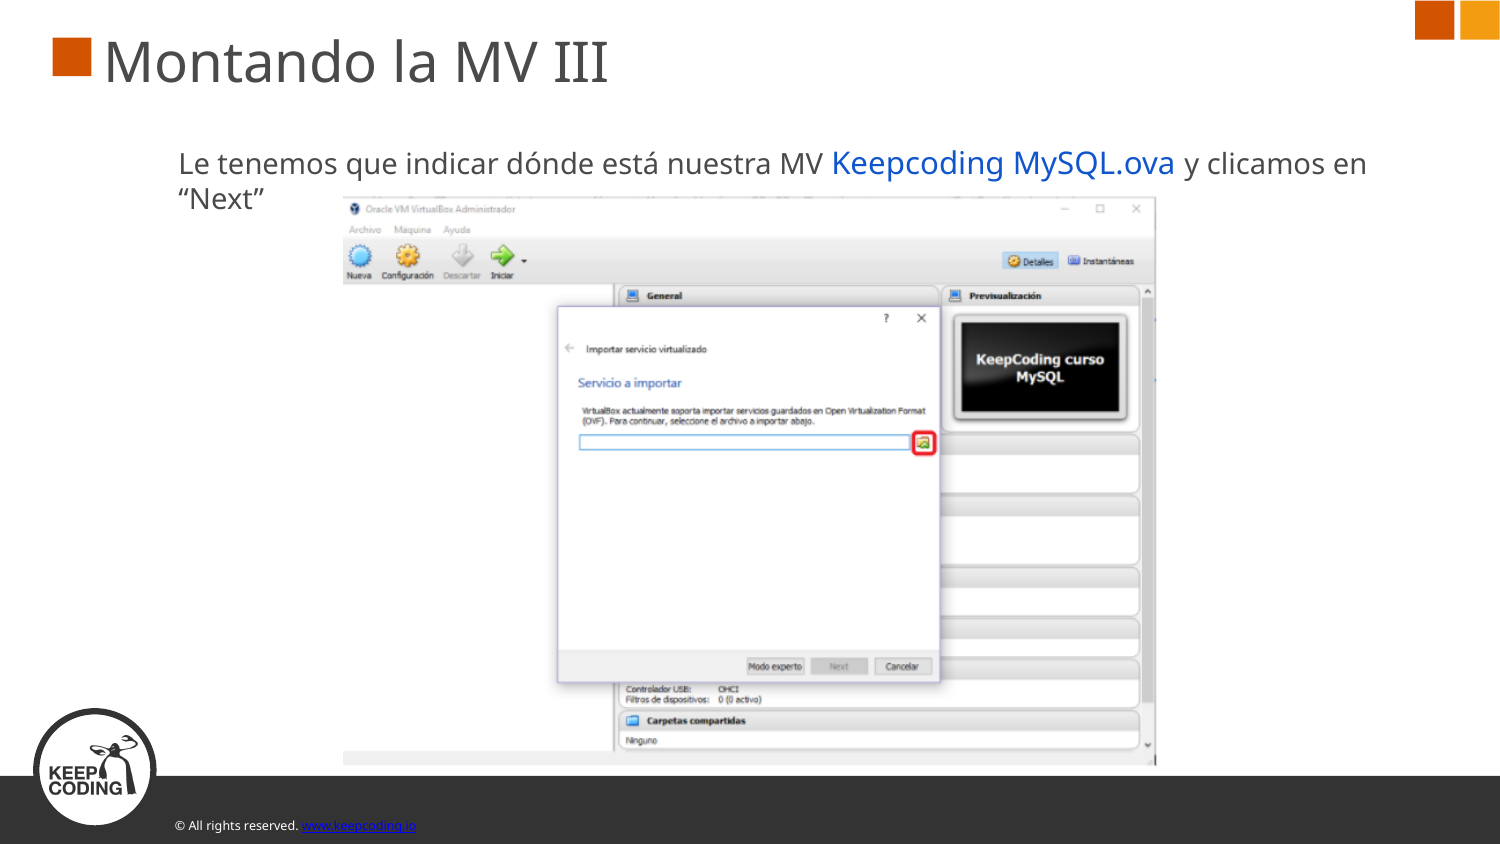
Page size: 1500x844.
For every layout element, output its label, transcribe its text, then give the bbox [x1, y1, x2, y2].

picture [49, 735, 138, 795]
list Le tenemos que indicar dónde está nuestra MV Keepcoding MySQL.ova y clicamos en “Next” [94, 134, 1453, 224]
picture [343, 195, 1157, 766]
title Montando la MV III [94, 17, 1381, 107]
